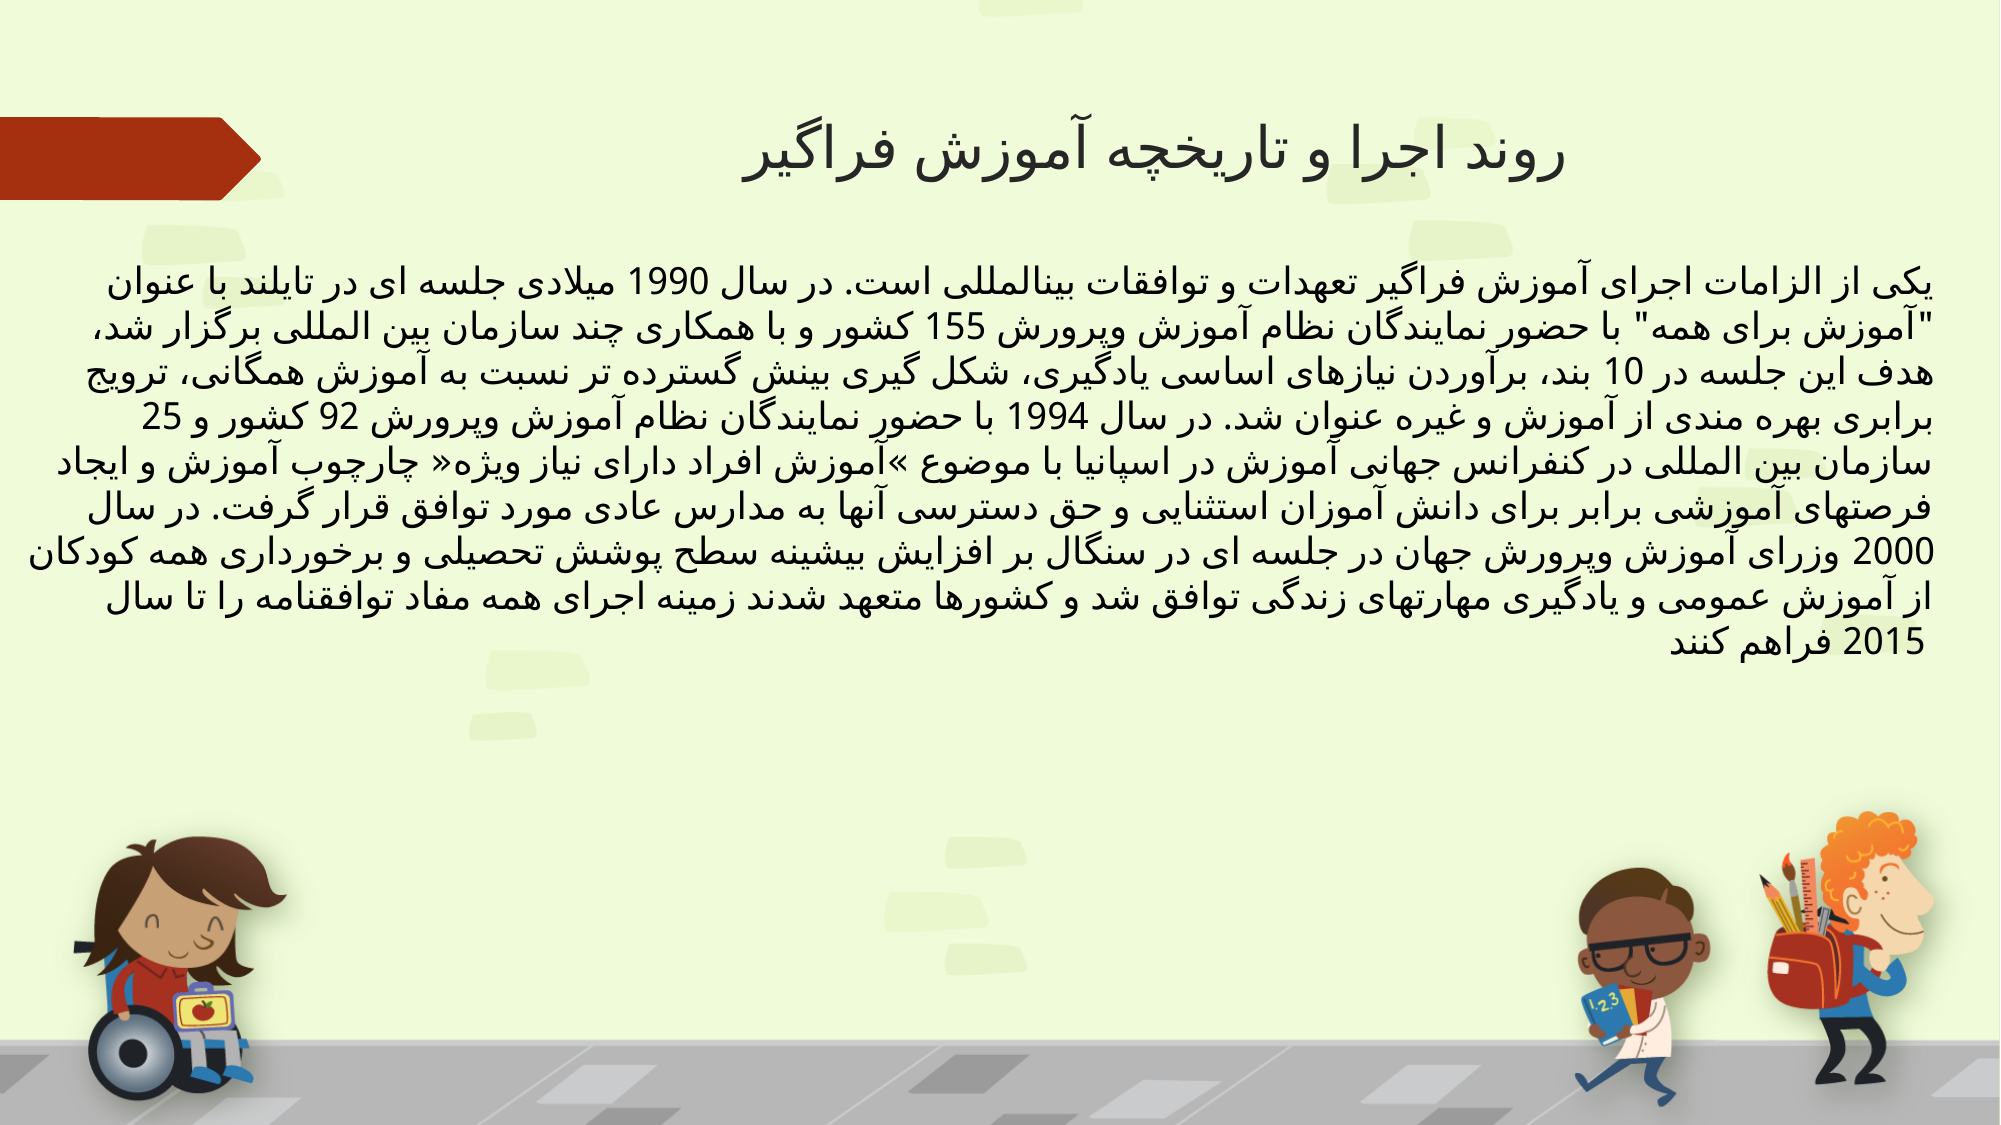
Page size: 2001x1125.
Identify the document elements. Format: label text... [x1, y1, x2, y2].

picture [0, 0, 2000, 1125]
title روند اجرا و تاریخچه آموزش فراگیر [425, 102, 1888, 249]
text_box یکی از الزامات اجرای آموزش فراگیر تعهدات و توافقات بینالمللی است. در سال 1990 میلادی جلسه ای در تایلند با عنوان "آموزش برای همه" با حضور نمایندگان نظام آموزش وپرورش 155 کشور و با همکاری چند سازمان بین المللی برگزار شد، هدف این جلسه در 10 بند، برآوردن نیازهای اساسی یادگیری، شکل گیری بینش گسترده تر نسبت به آموزش همگانی، ترویج برابری بهره مندی از آموزش و غیره عنوان شد. در سال 1994 با حضور نمایندگان نظام آموزش وپرورش 92 کشور و 25 سازمان بین المللی در کنفرانس جهانی آموزش در اسپانیا با موضوع »آموزش افراد دارای نیاز ویژه« چارچوب آموزش و ایجاد فرصتهای آموزشی برابر برای دانش آموزان استثنایی و حق دسترسی آنها به مدارس عادی مورد توافق قرار گرفت. در سال 2000 وزرای آموزش وپرورش جهان در جلسه ای در سنگال بر افزایش بیشینه سطح پوشش تحصیلی و برخورداری همه کودکان از آموزش عمومی و یادگیری مهارتهای زندگی توافق شد و کشورها متعهد شدند زمینه اجرای همه مفاد توافقنامه را تا سال 2015 فراهم کنند [0, 249, 1950, 670]
